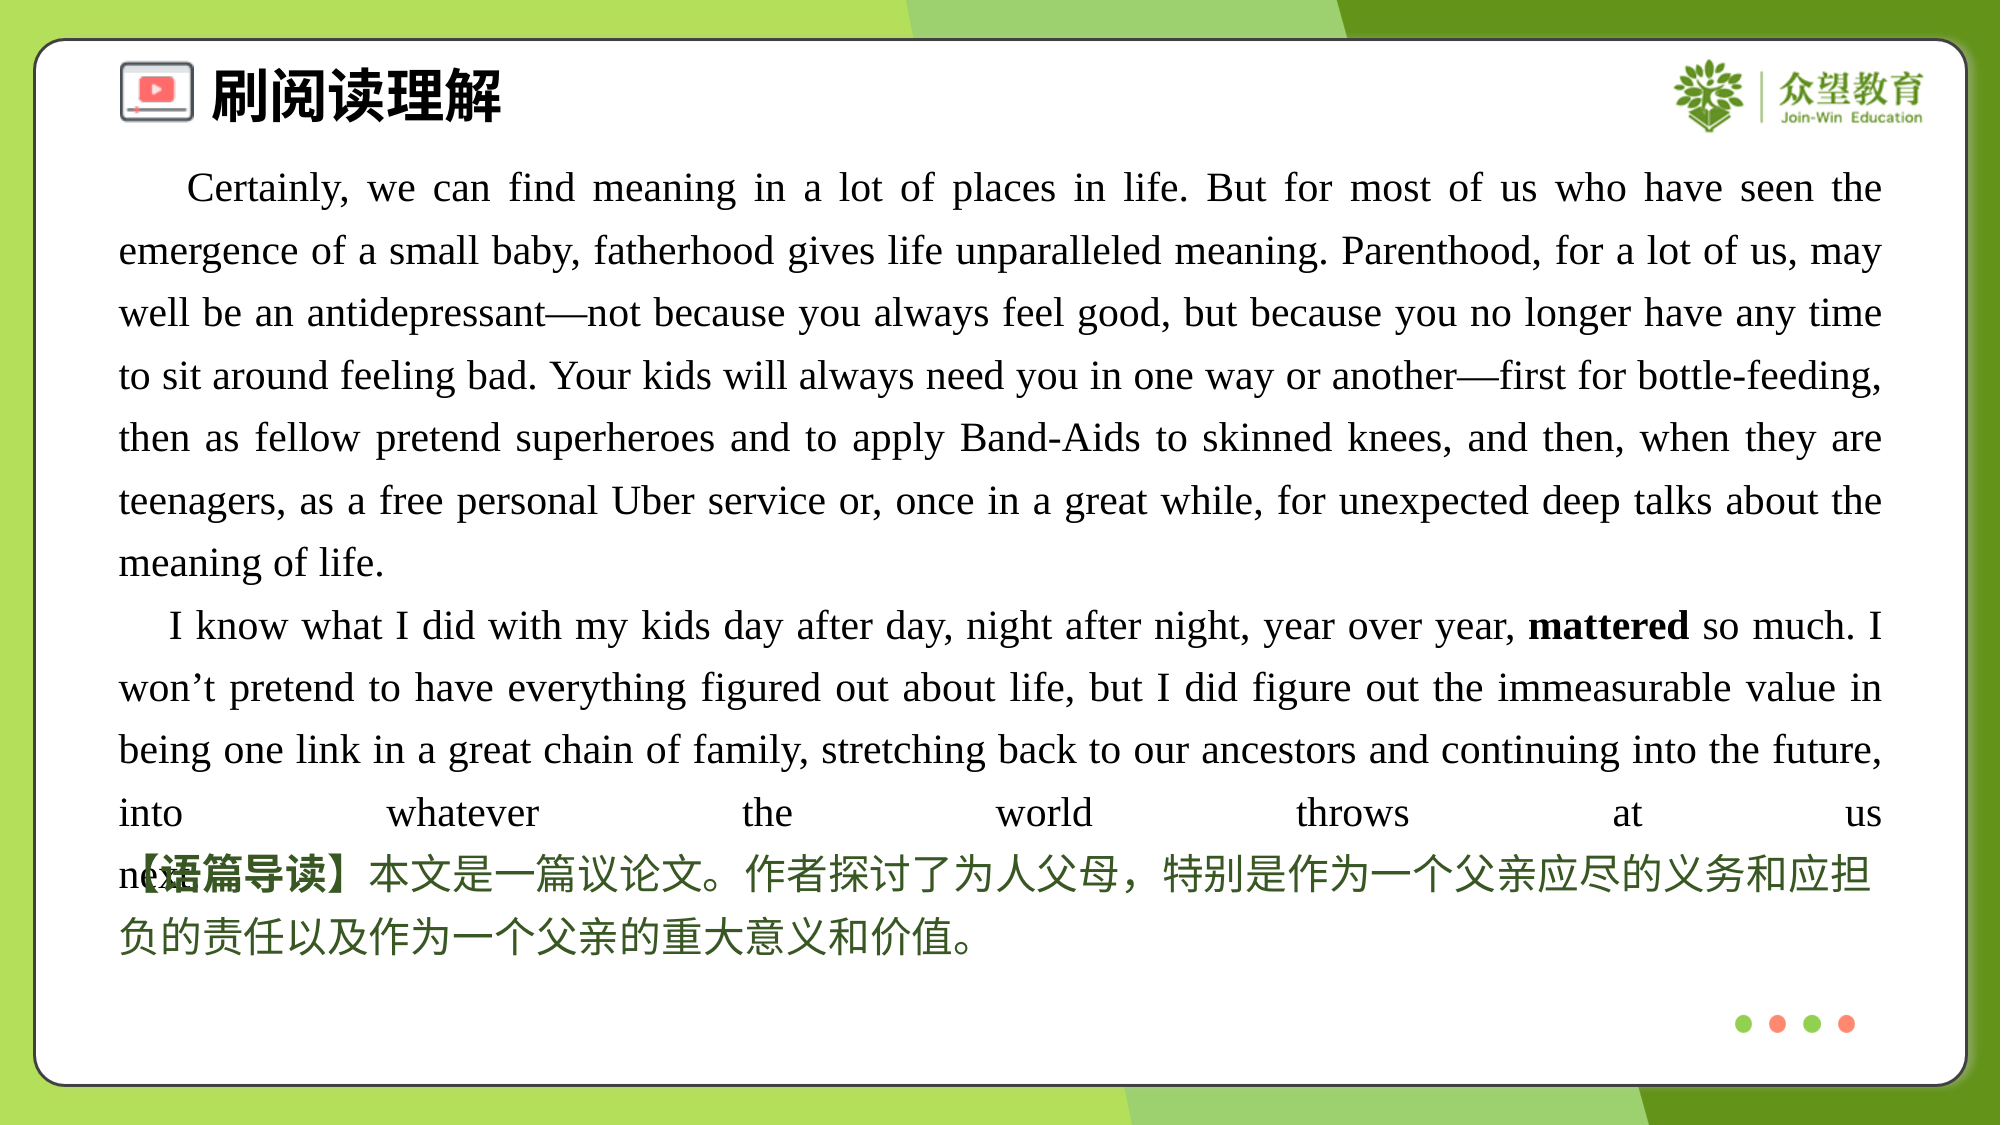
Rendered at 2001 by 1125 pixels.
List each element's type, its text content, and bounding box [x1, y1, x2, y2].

text_box Certainly, we can find meaning in a lot of places in life. But for most of us who have seen the emergence of a small baby, fatherhood gives life unparalleled meaning. Parenthood, for a lot of us, may well be an antidepressant—not because you always feel good, but because you no longer have any time to sit around feeling bad. Your kids will always need you in one way or another—first for bottle-feeding, then as fellow pretend superheroes and to apply Band-Aids to skinned knees, and then, when they are teenagers, as a free personal Uber service or, once in a great while, for unexpected deep talks about the meaning of life. I know what I did with my kids day after day, night after night, year over year, mattered so much. I won’t pretend to have everything figured out about life, but I did figure out the immeasurable value in being one link in a great chain of family, stretching back to our ancestors and continuing into the future, into whatever the world throws at us next.#1.4 [118, 147, 1883, 829]
text_box 【语篇导读】本文是一篇议论文。作者探讨了为人父母，特别是作为一个父亲应尽的义务和应担负的责任以及作为一个父亲的重大意义和价值。 [118, 835, 1883, 956]
picture [0, 0, 2000, 1125]
